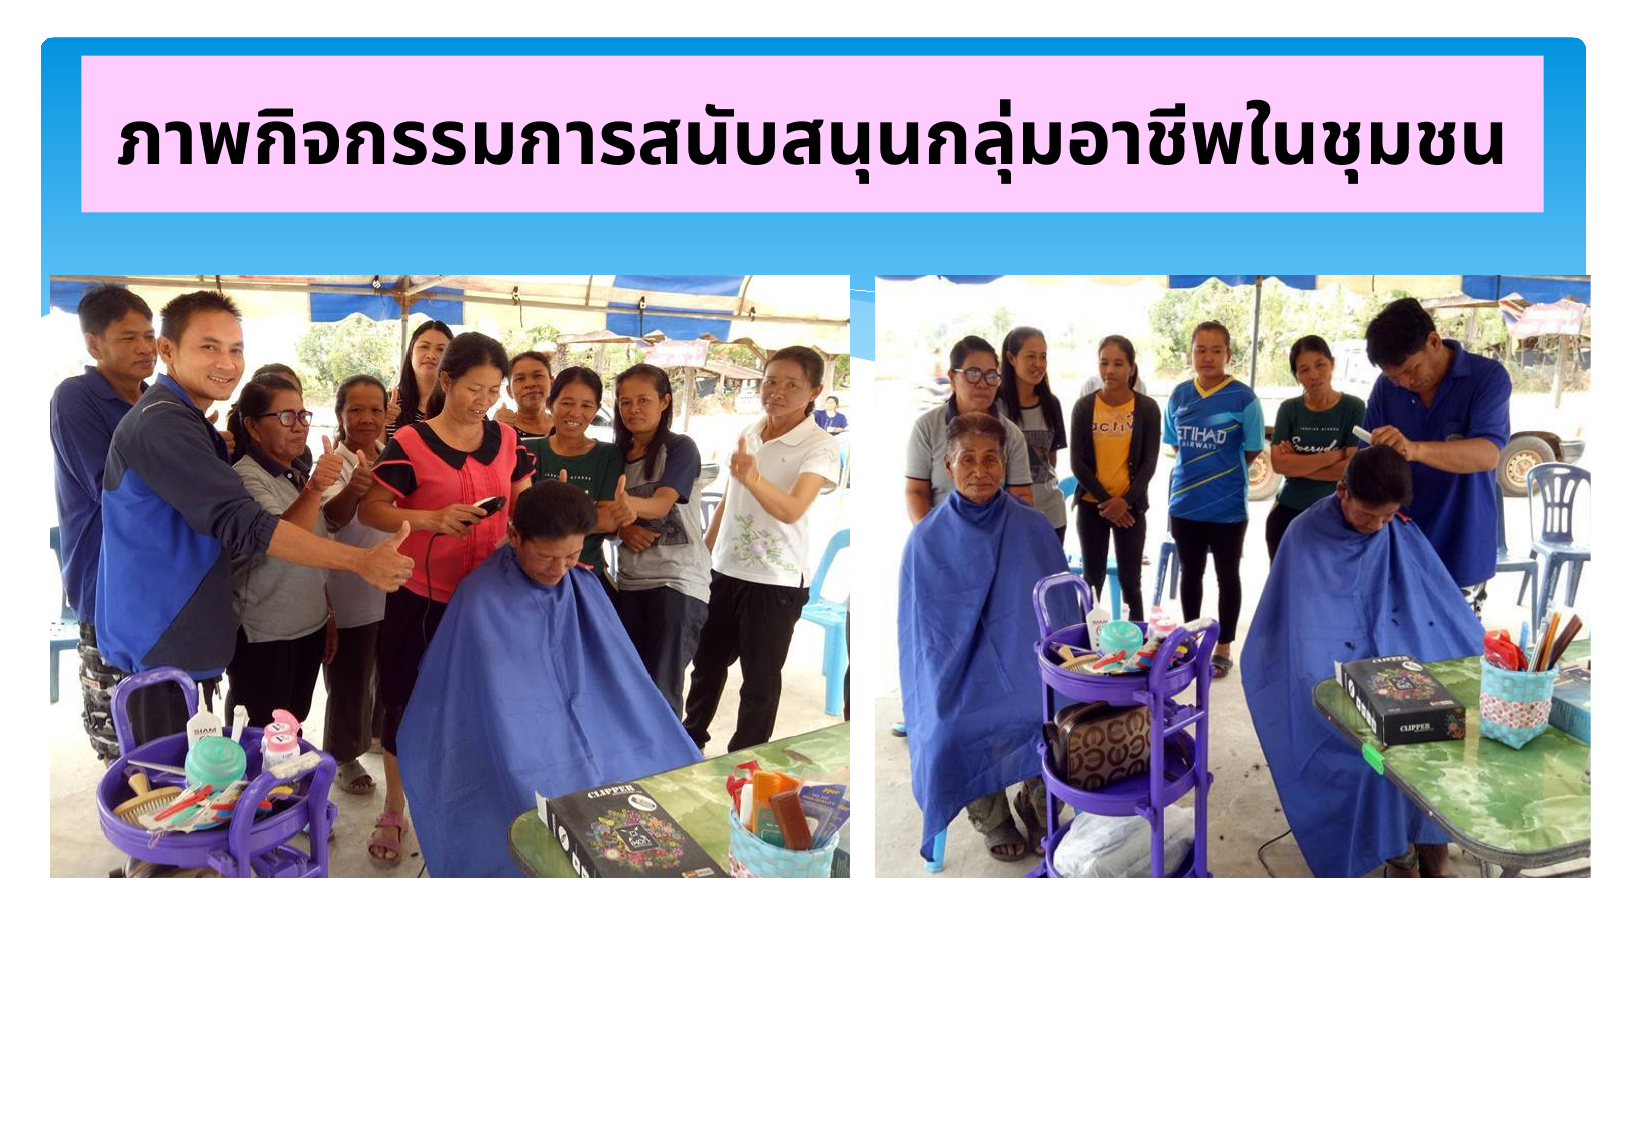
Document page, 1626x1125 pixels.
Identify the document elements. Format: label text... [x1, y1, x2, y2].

picture [49, 274, 851, 878]
picture [874, 274, 1591, 878]
title ภาพกิจกรรมการสนับสนุนกลุ่มอาชีพในชุมชน [81, 55, 1544, 213]
